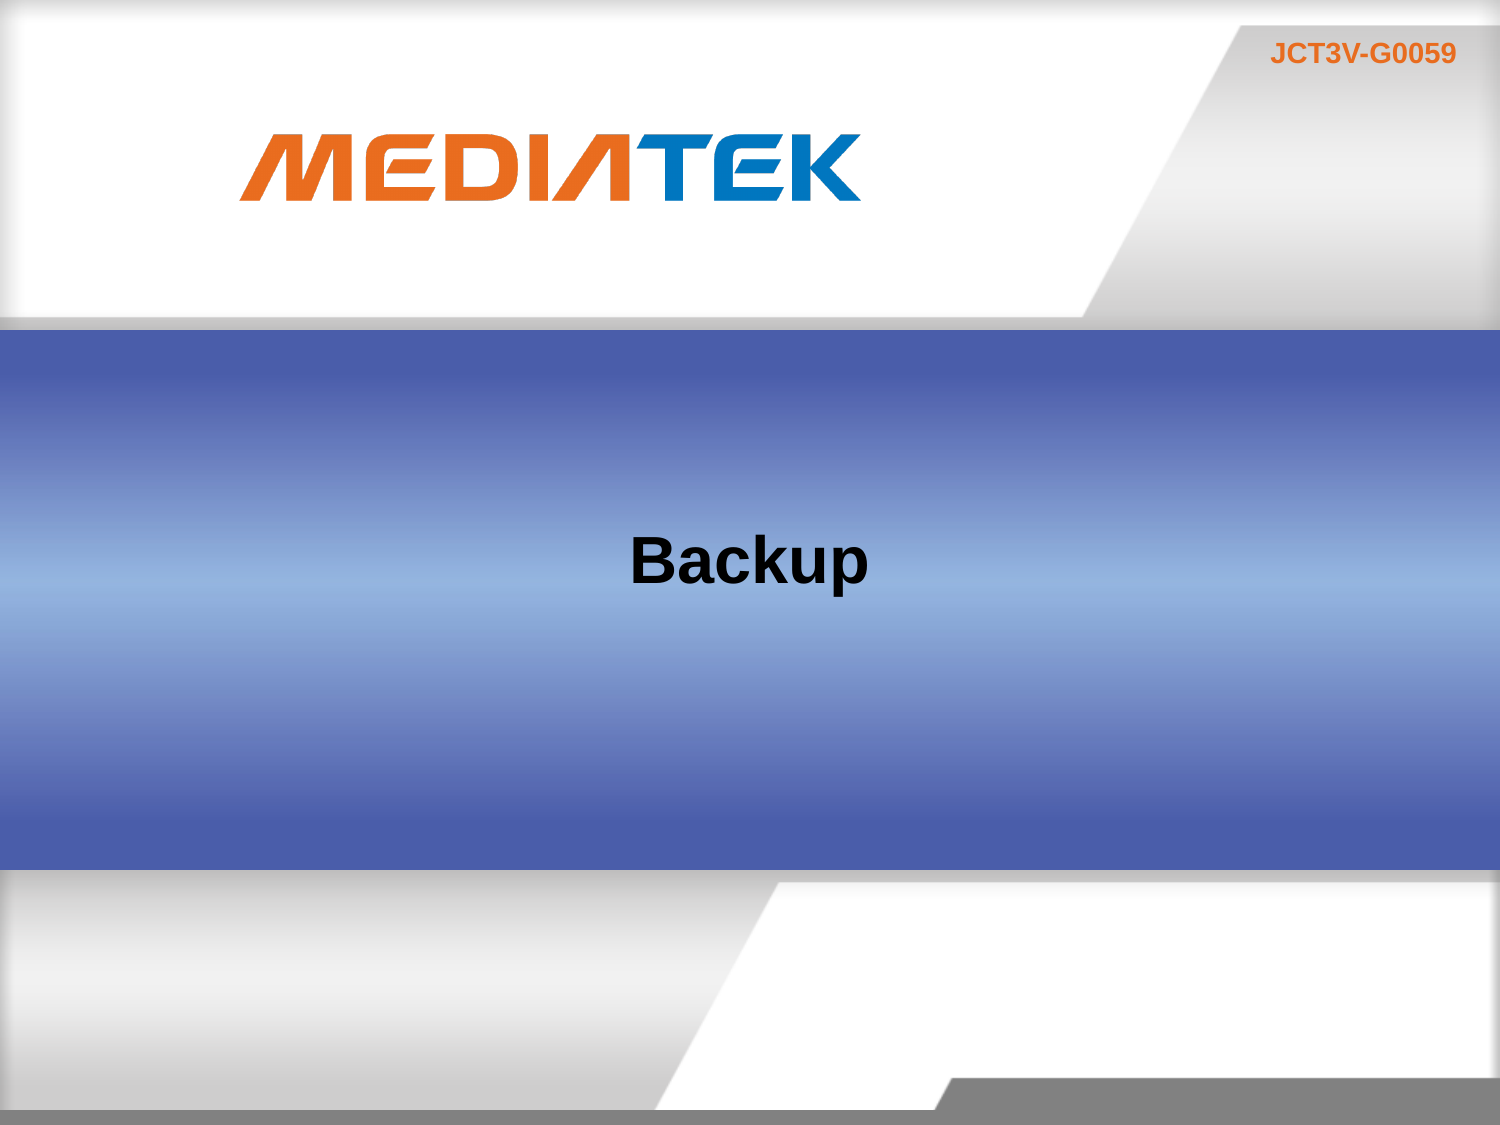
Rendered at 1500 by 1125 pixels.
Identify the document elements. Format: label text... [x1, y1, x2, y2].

title Backup [50, 438, 1450, 676]
picture [0, 0, 1500, 1125]
